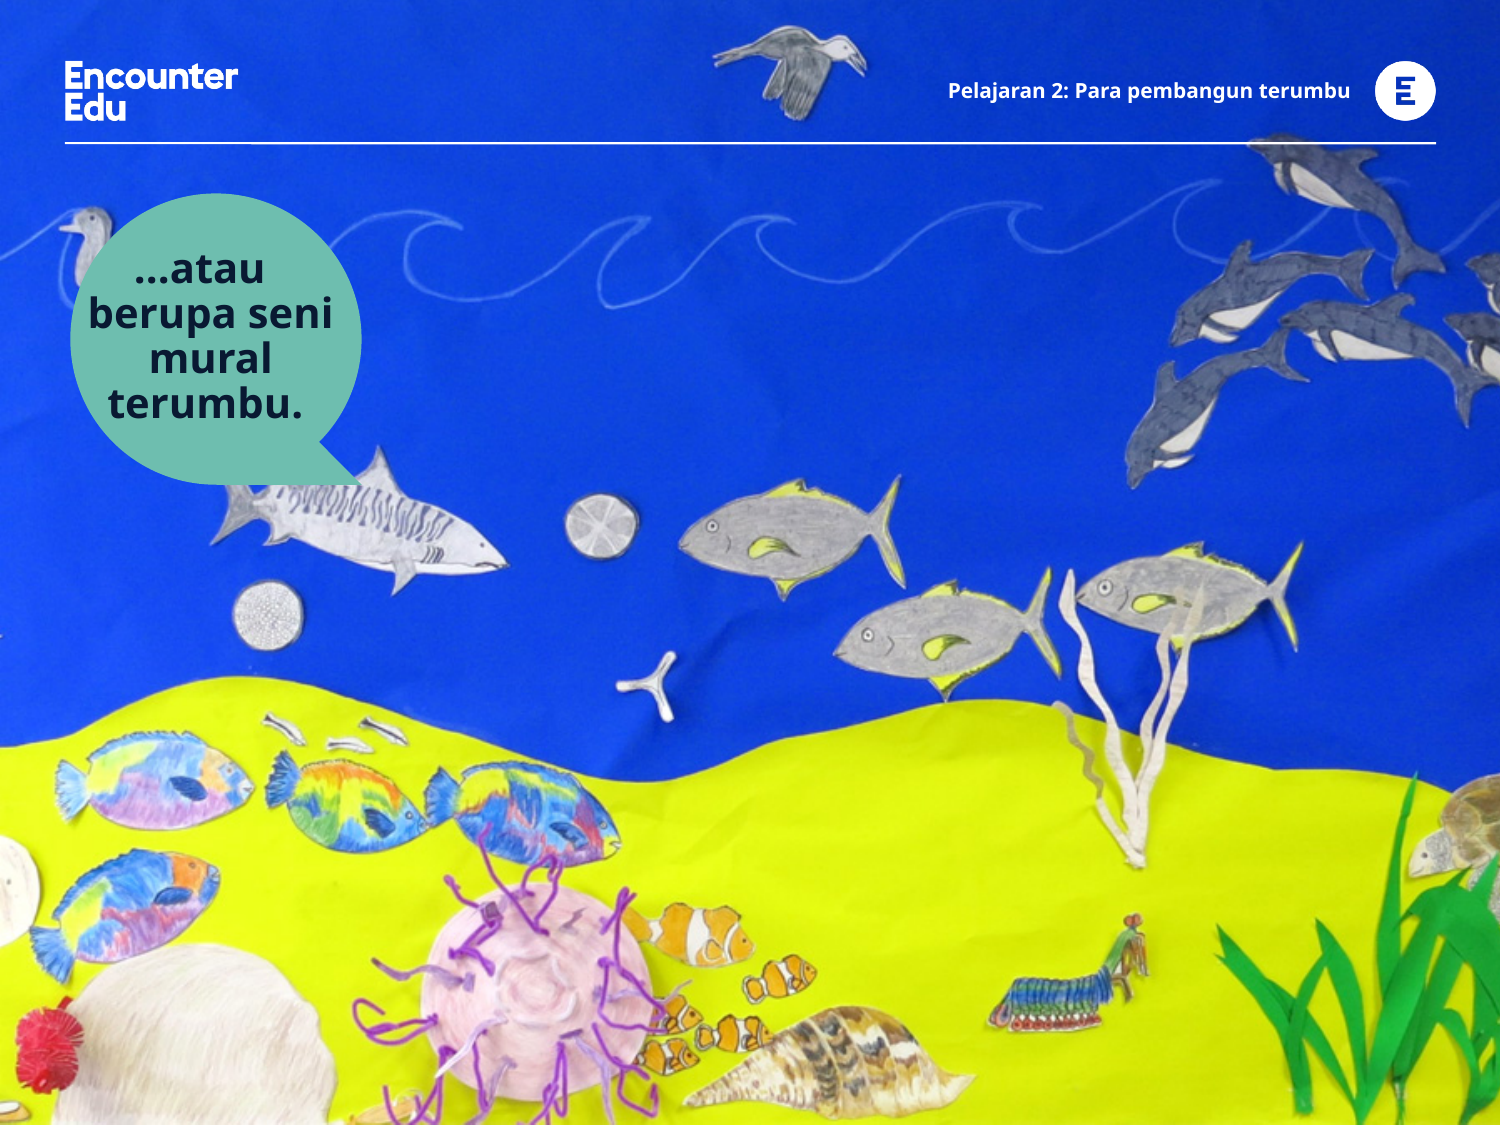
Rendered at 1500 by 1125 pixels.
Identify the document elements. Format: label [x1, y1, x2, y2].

picture [0, 0, 1500, 1125]
text_box [70, 193, 362, 485]
